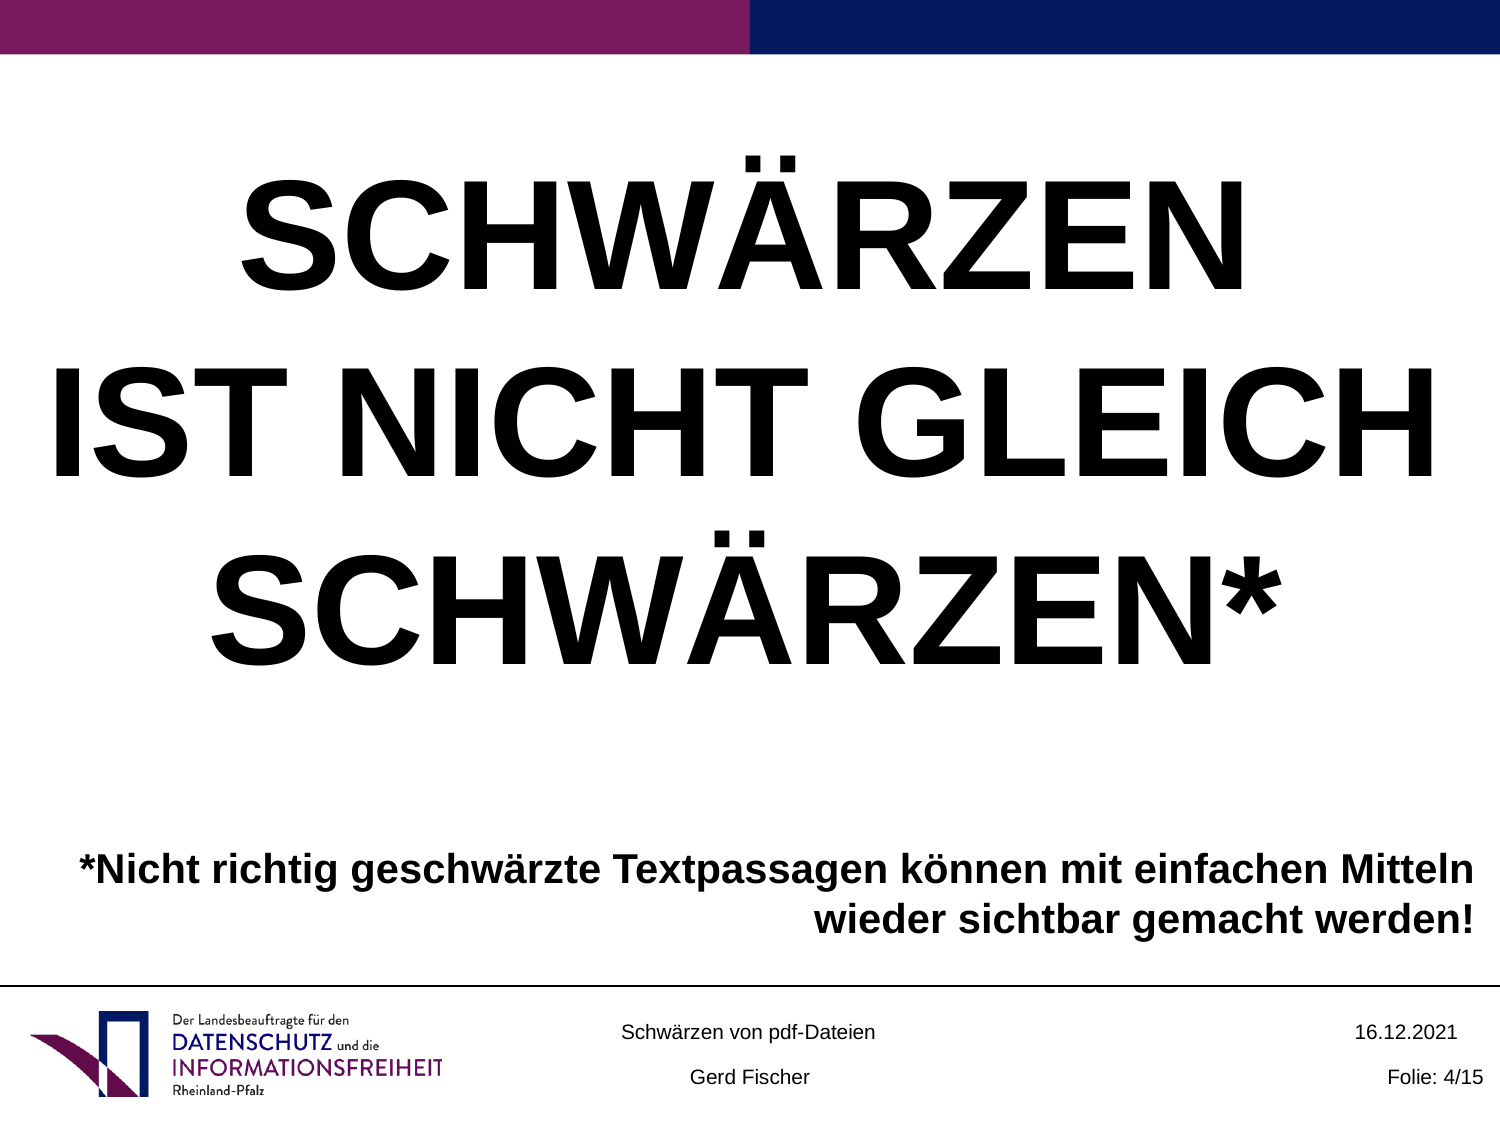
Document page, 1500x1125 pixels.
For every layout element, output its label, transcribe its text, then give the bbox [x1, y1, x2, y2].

text_box *Nicht richtig geschwärzte Textpassagen können mit einfachen Mitteln wieder sichtbar gemacht werden! [0, 834, 1491, 949]
text_box SCHWÄRZEN IST NICHT GLEICH SCHWÄRZEN* [0, 125, 1491, 703]
